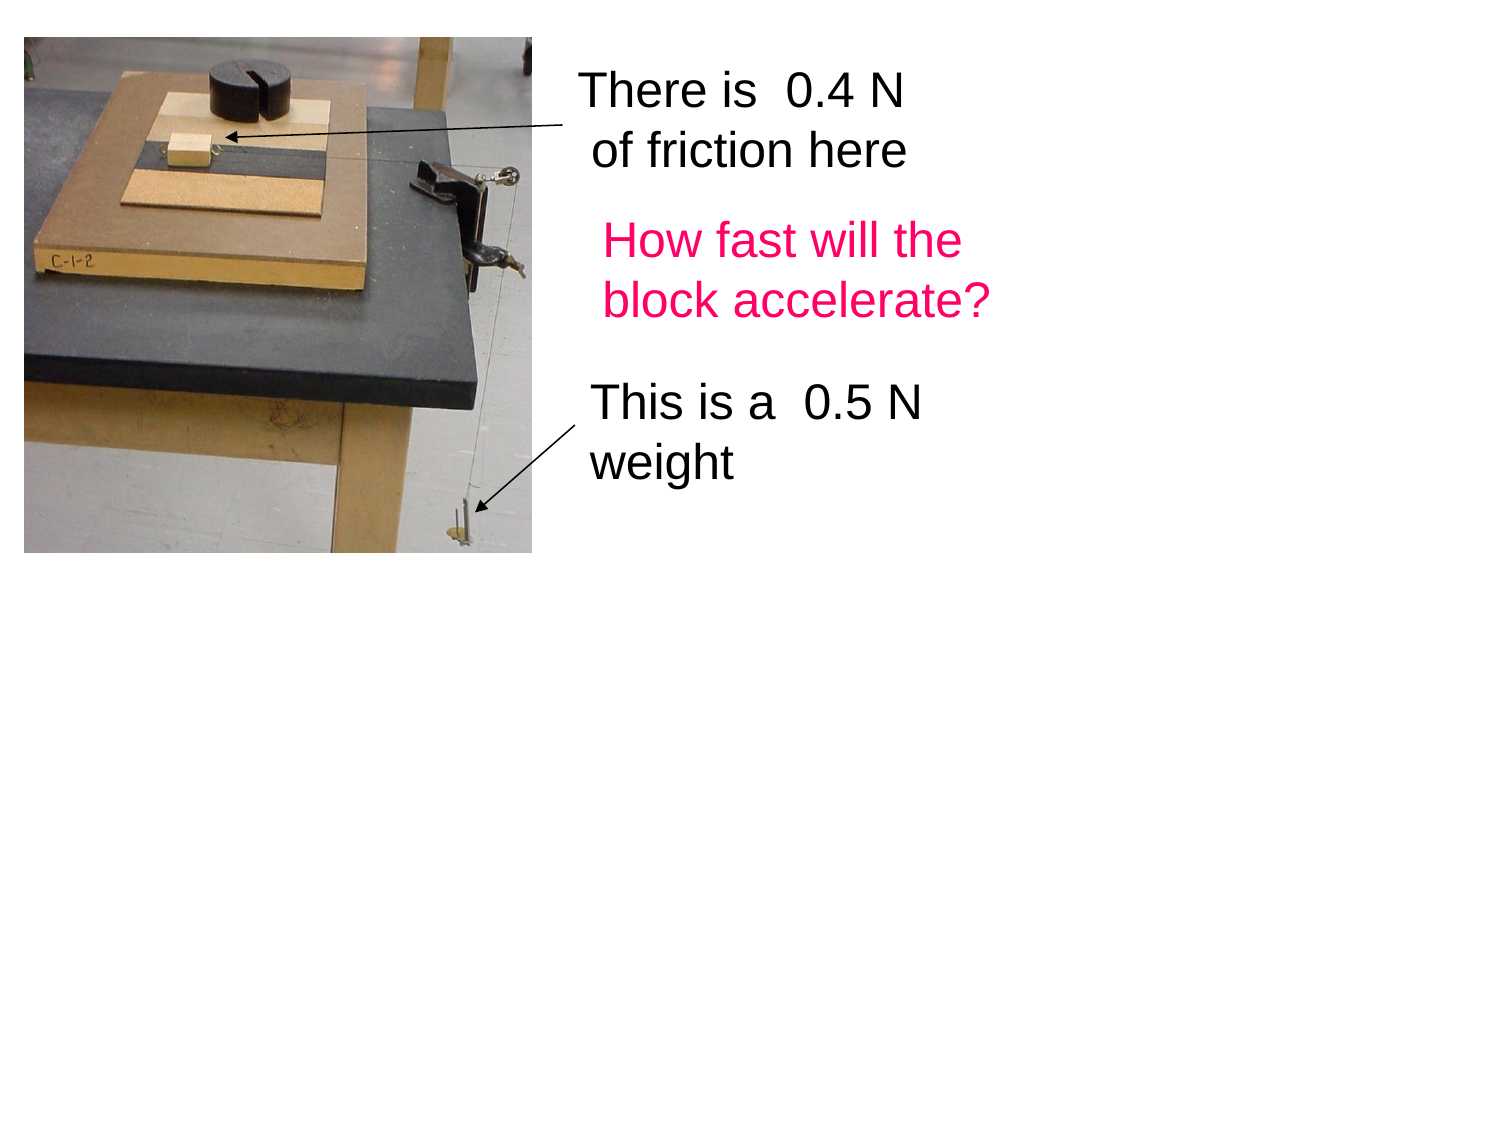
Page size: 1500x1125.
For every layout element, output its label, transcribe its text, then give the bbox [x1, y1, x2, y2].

picture [24, 37, 532, 553]
text_box This is a 0.5 N weight [575, 362, 988, 498]
text_box How fast will the block accelerate? [587, 199, 1063, 335]
text_box There is 0.4 N of friction here [562, 49, 925, 185]
